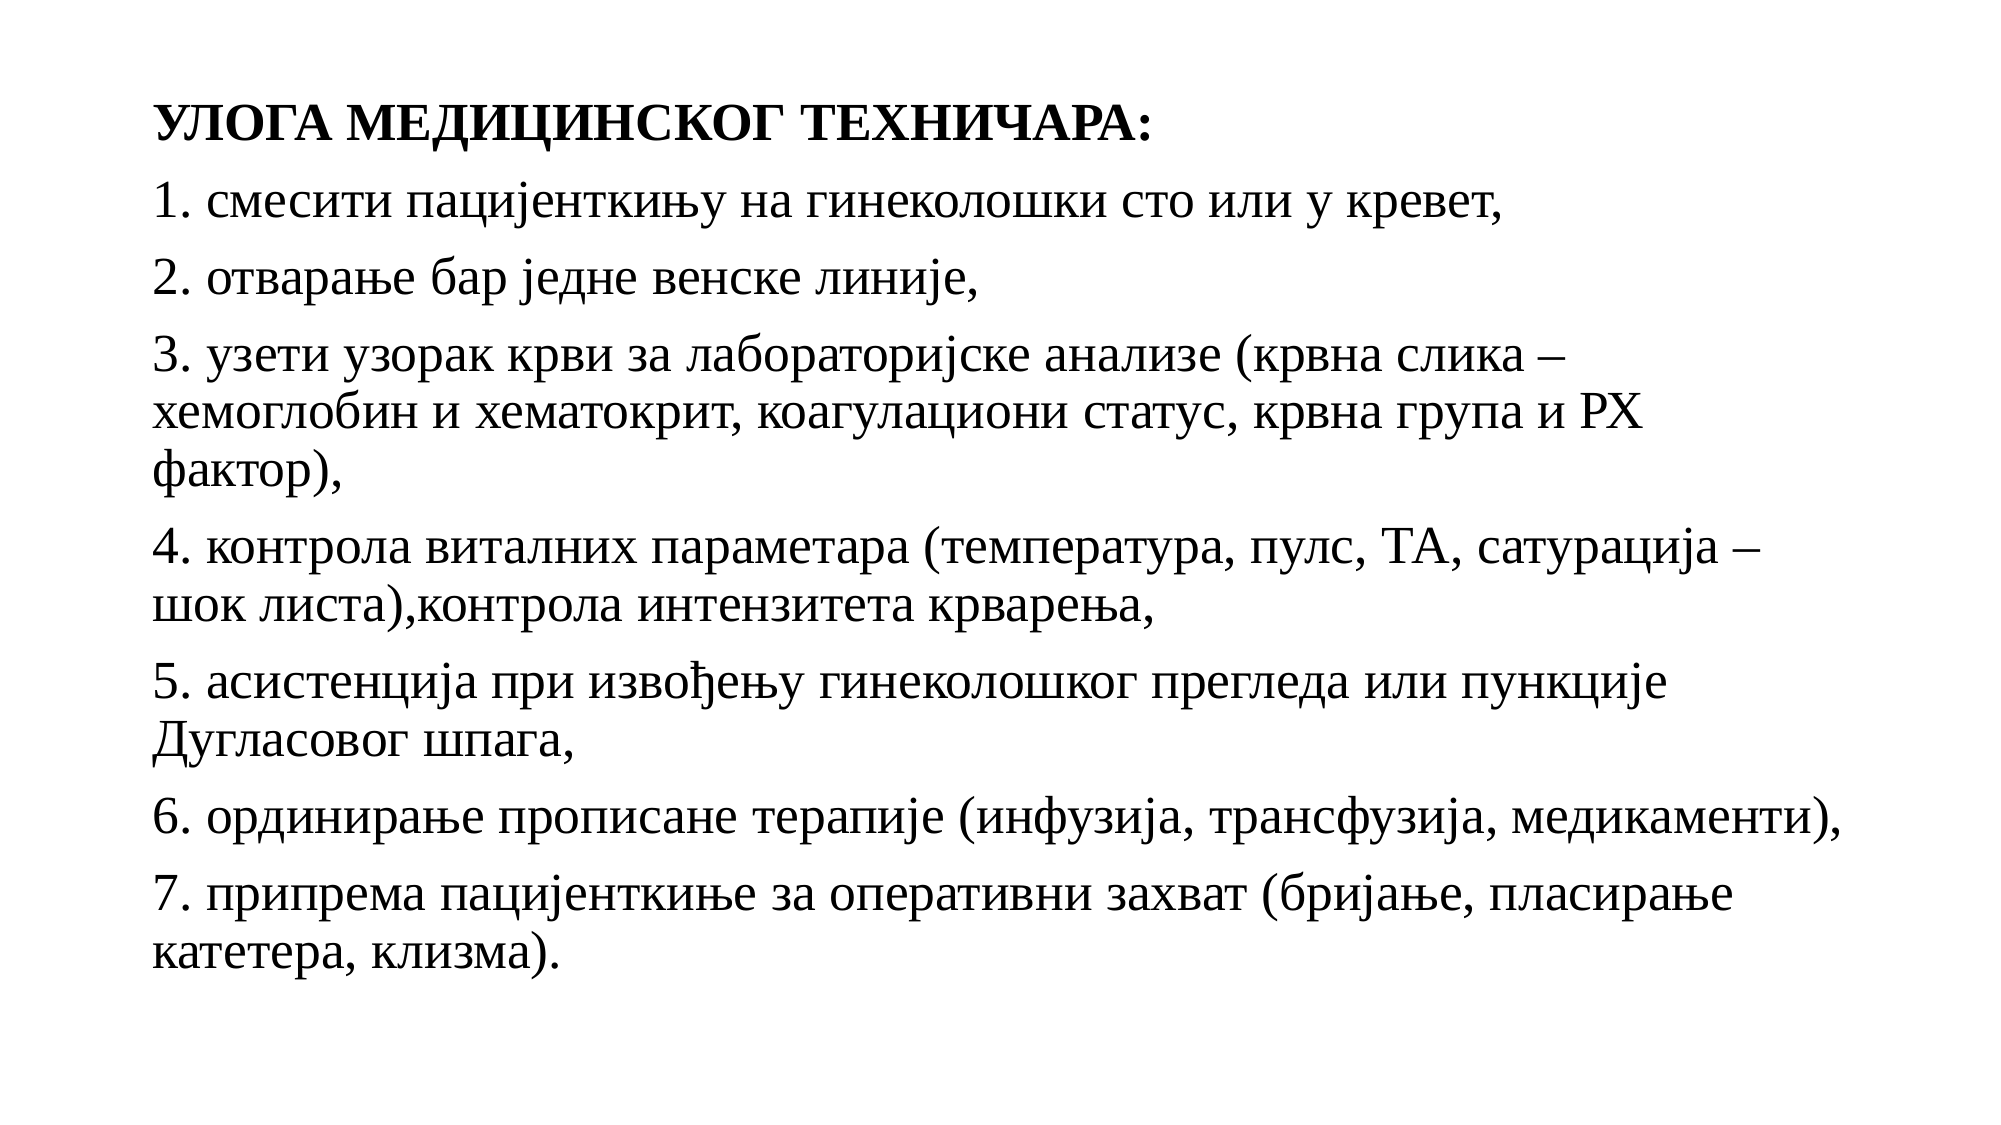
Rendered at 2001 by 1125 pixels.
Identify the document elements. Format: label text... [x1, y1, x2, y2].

list УЛОГА МЕДИЦИНСКОГ ТЕХНИЧАРА: 1. смесити пацијенткињу на гинеколошки сто или у кревет, 2. отварање бар једне венске линије, 3. узети узорак крви за лабораторијске анализе (крвна слика – хемоглобин и хематокрит, коагулациони статус, крвна група и РХ фактор), 4. контрола виталних параметара (температура, пулс, ТА, сатурација – шок листа),контрола интензитета крварења, 5. асистенција при извођењу гинеколошког прегледа или пункције Дугласовог шпага, 6. ординирање прописане терапије (инфузија, трансфузија, медикаменти), 7. припрема пацијенткиње за оперативни захват (бријање, пласирање катетера, клизма). [137, 86, 1863, 1014]
